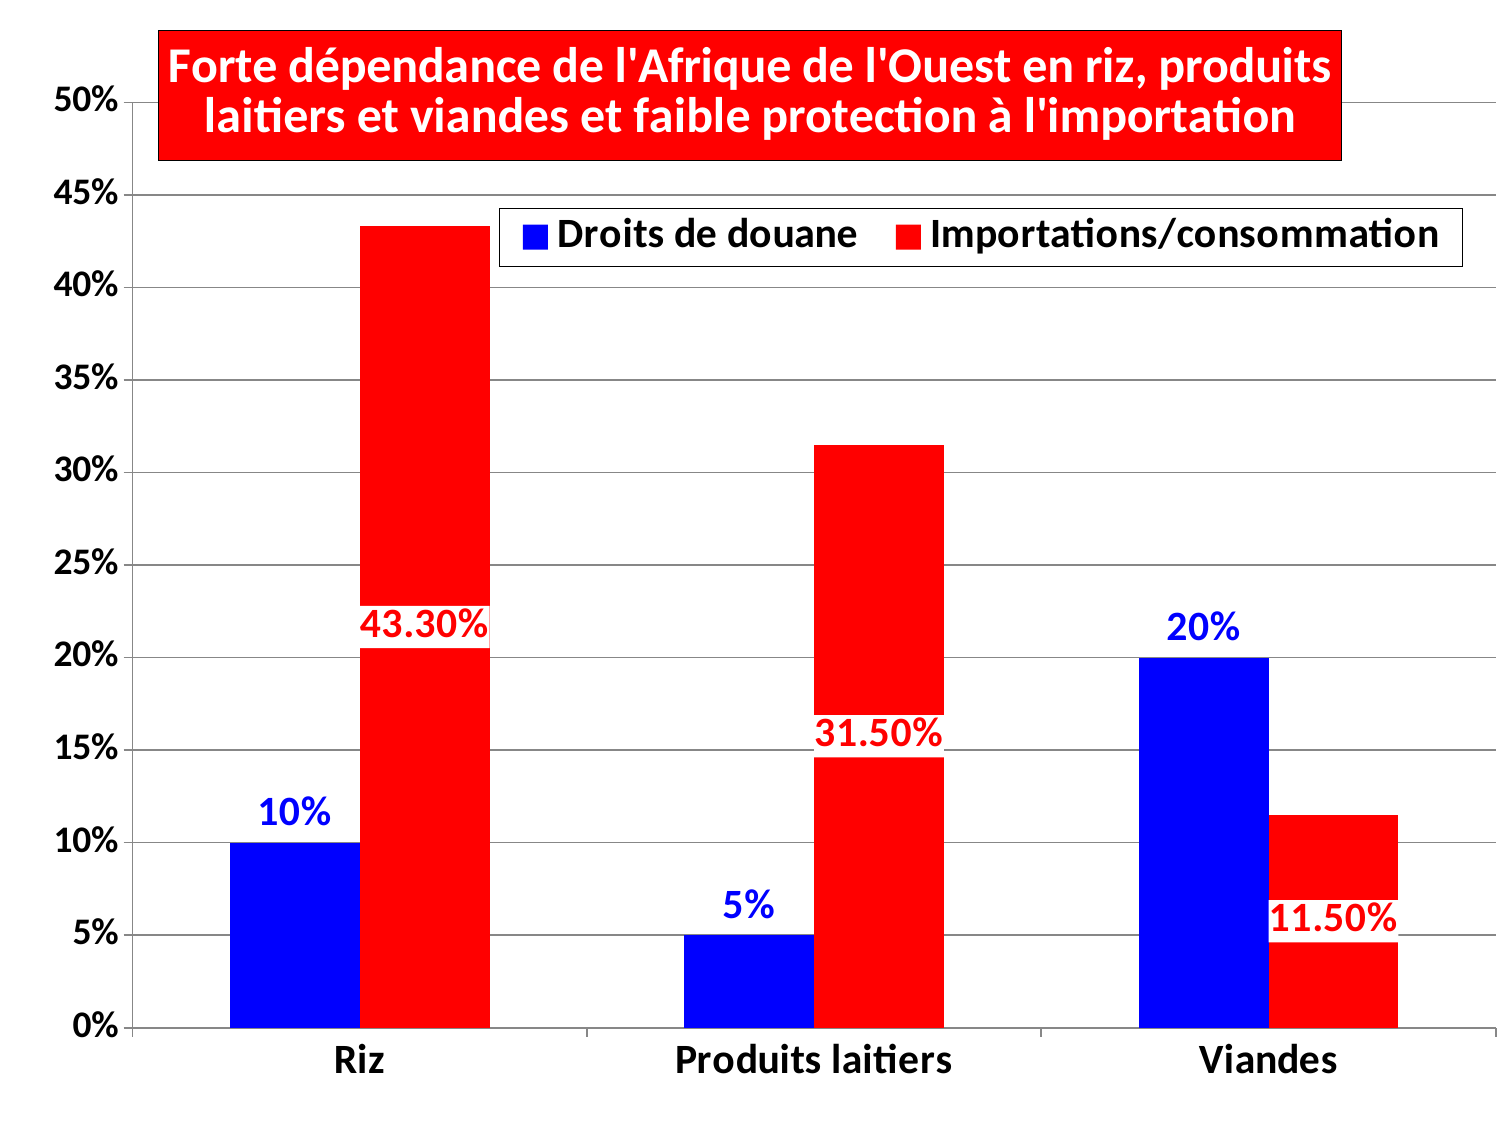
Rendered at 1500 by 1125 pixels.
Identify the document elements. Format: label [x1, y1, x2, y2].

chart [0, 0, 1500, 1125]
